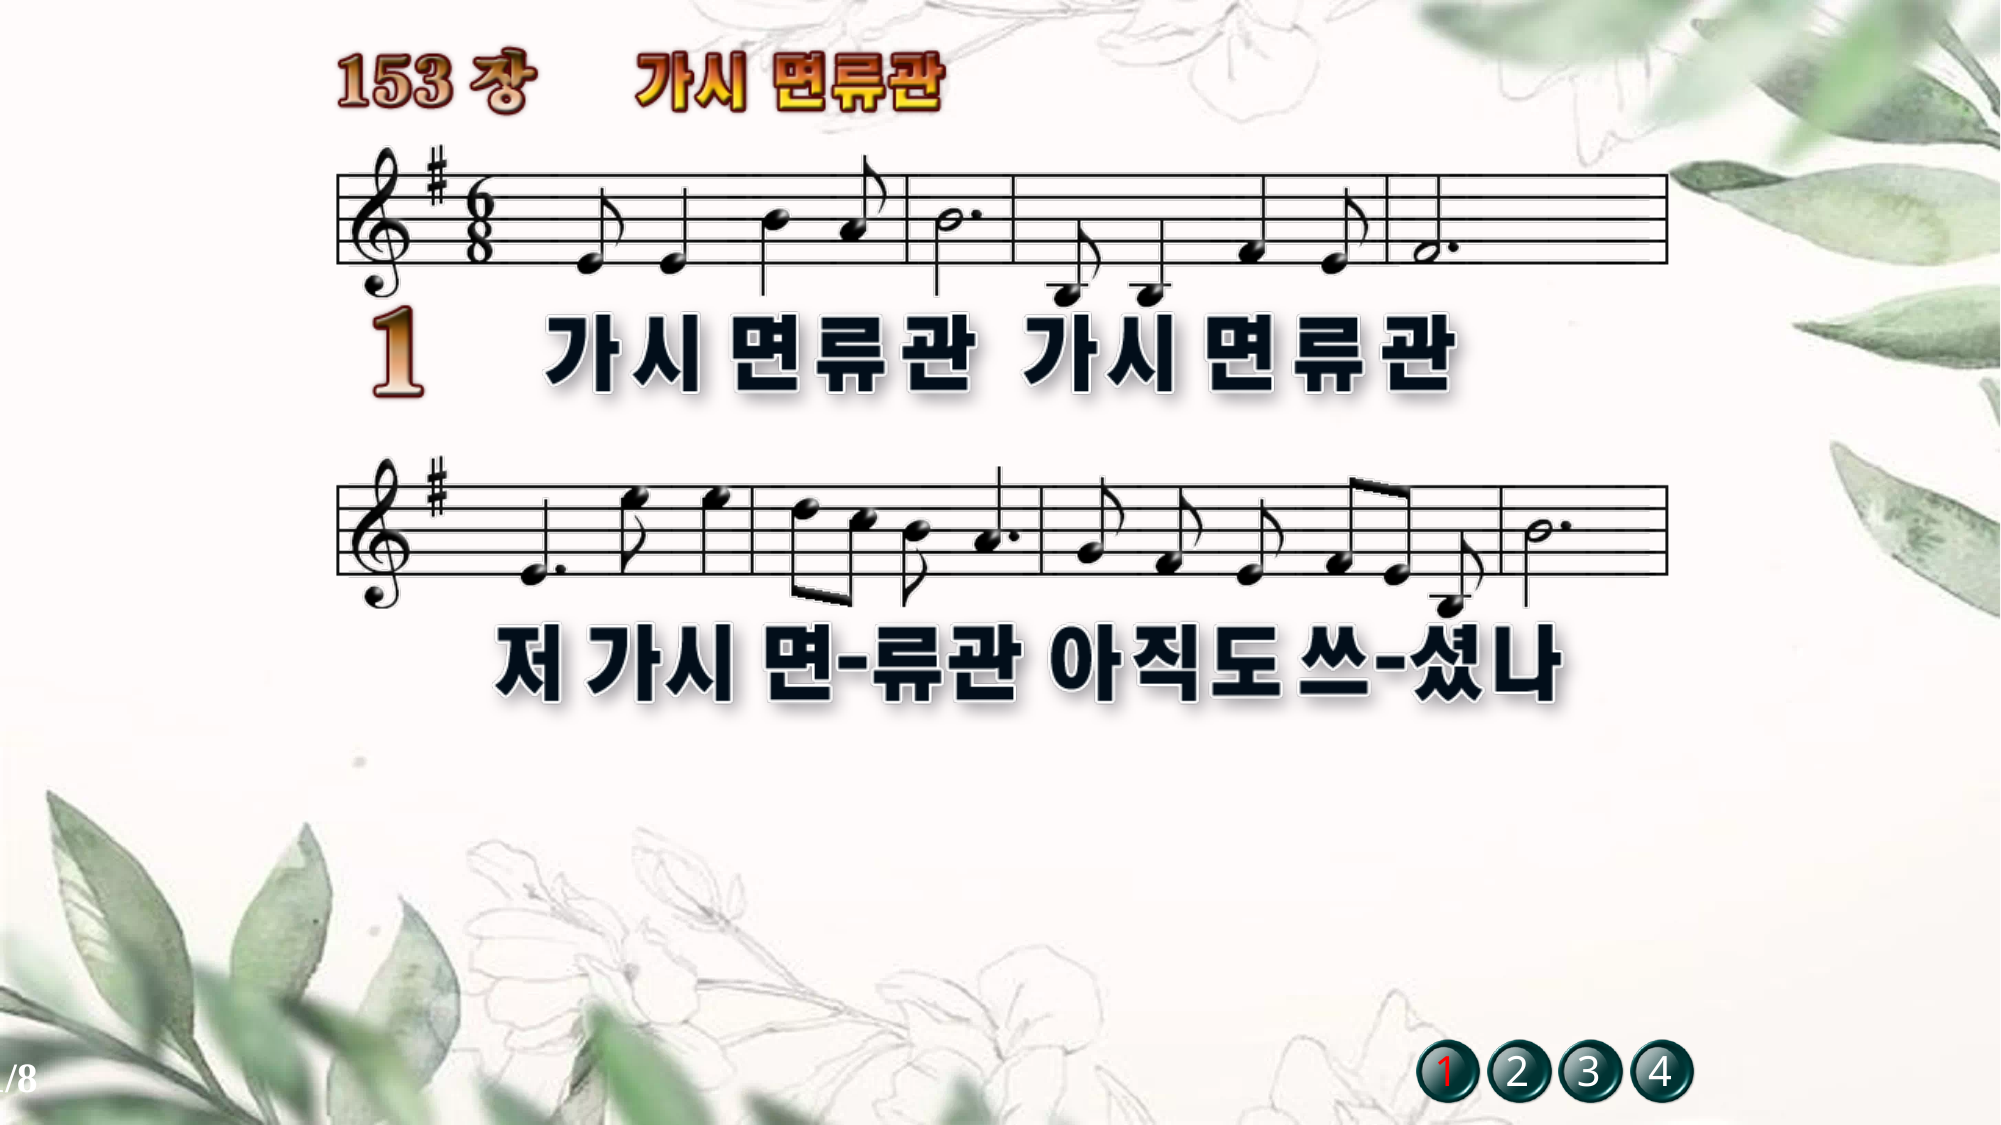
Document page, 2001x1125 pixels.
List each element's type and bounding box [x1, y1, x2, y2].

text_box [1555, 1035, 1626, 1106]
text_box [1484, 1035, 1555, 1106]
picture [0, 0, 2001, 1125]
text_box [1627, 1035, 1697, 1106]
text_box [1413, 1035, 1484, 1106]
